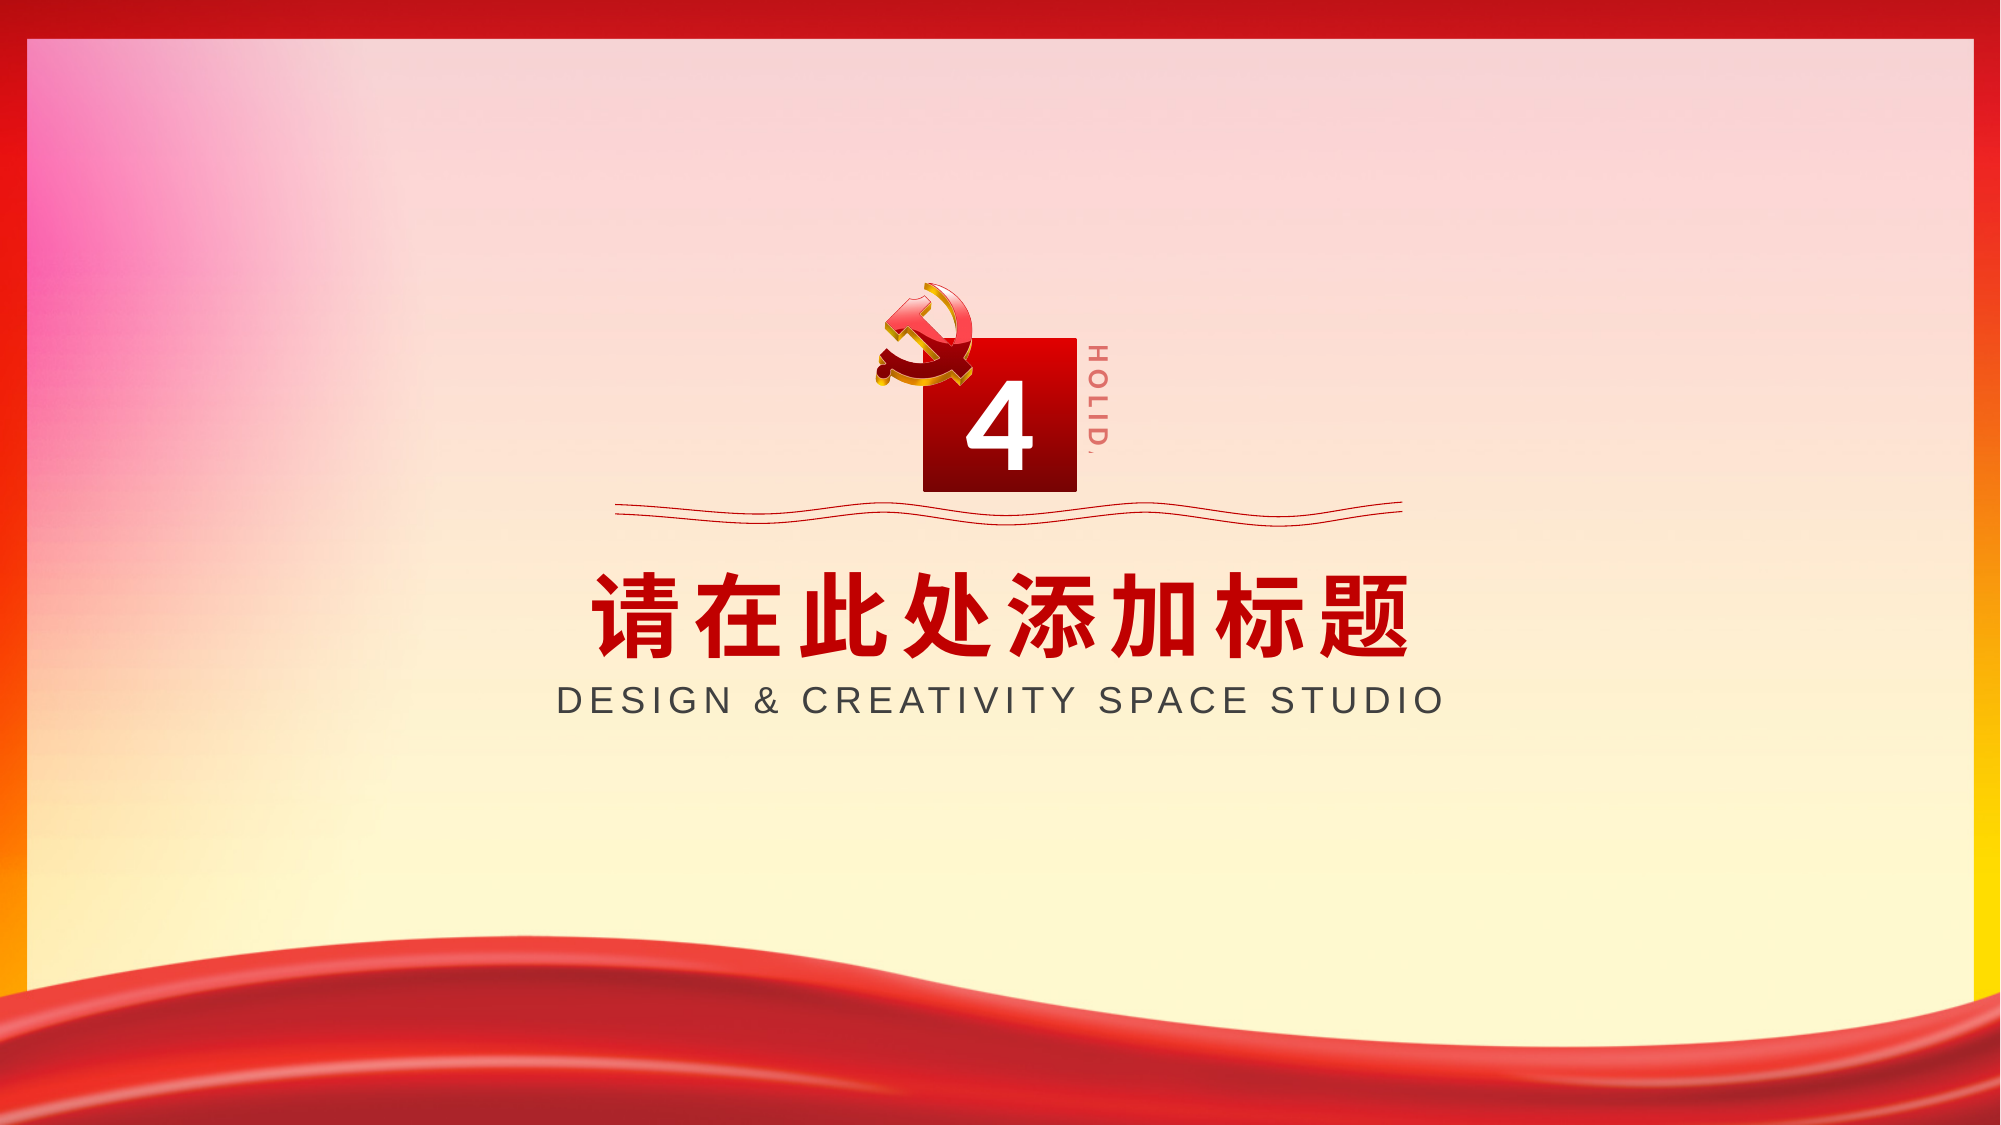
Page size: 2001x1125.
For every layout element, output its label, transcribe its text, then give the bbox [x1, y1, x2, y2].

text_box 4 [923, 337, 1059, 493]
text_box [615, 501, 1403, 527]
text_box HOLIDAY [1059, 329, 1126, 501]
picture [0, 0, 2001, 1125]
text_box 请在此处添加标题 [574, 551, 1426, 668]
text_box DESIGN & CREATIVITY SPACE STUDIO [541, 668, 1459, 729]
